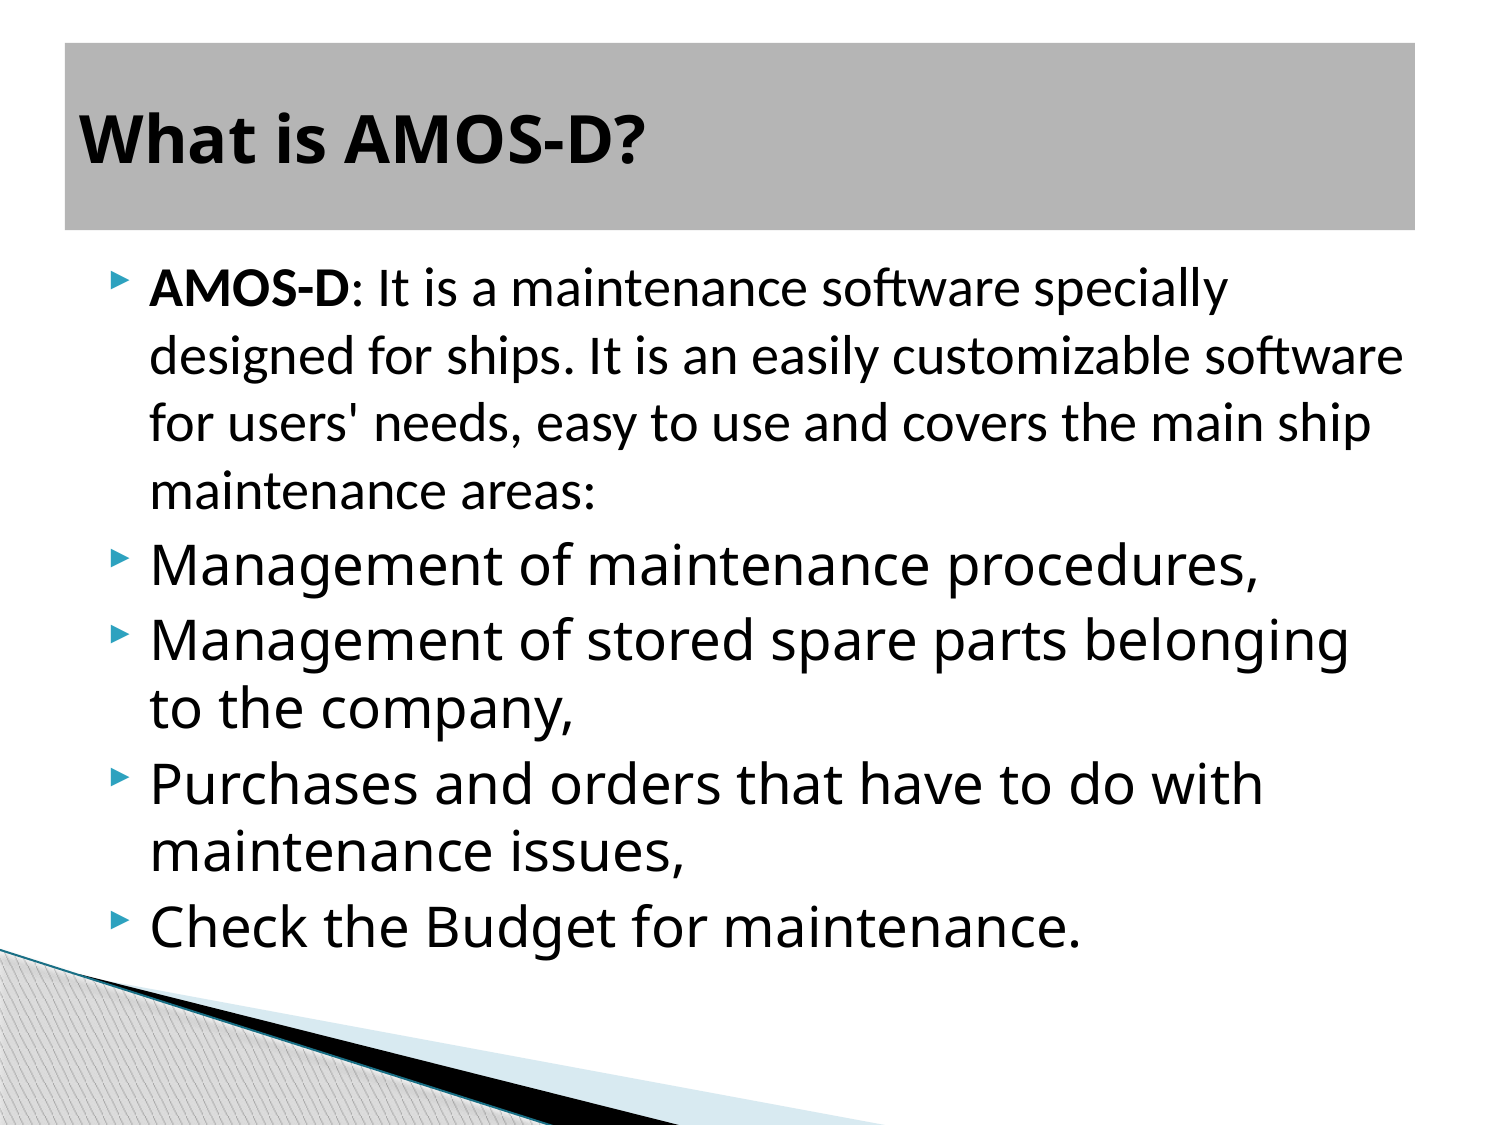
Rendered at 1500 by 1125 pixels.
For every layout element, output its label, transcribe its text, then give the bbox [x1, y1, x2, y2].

list AMOS-D: It is a maintenance software specially designed for ships. It is an easily customizable software for users' needs, easy to use and covers the main ship maintenance areas: Management of maintenance procedures, Management of stored spare parts belonging to the company, Purchases and orders that have to do with maintenance issues, Check the Budget for maintenance. [75, 243, 1425, 986]
title What is AMOS-D? [64, 42, 1415, 231]
